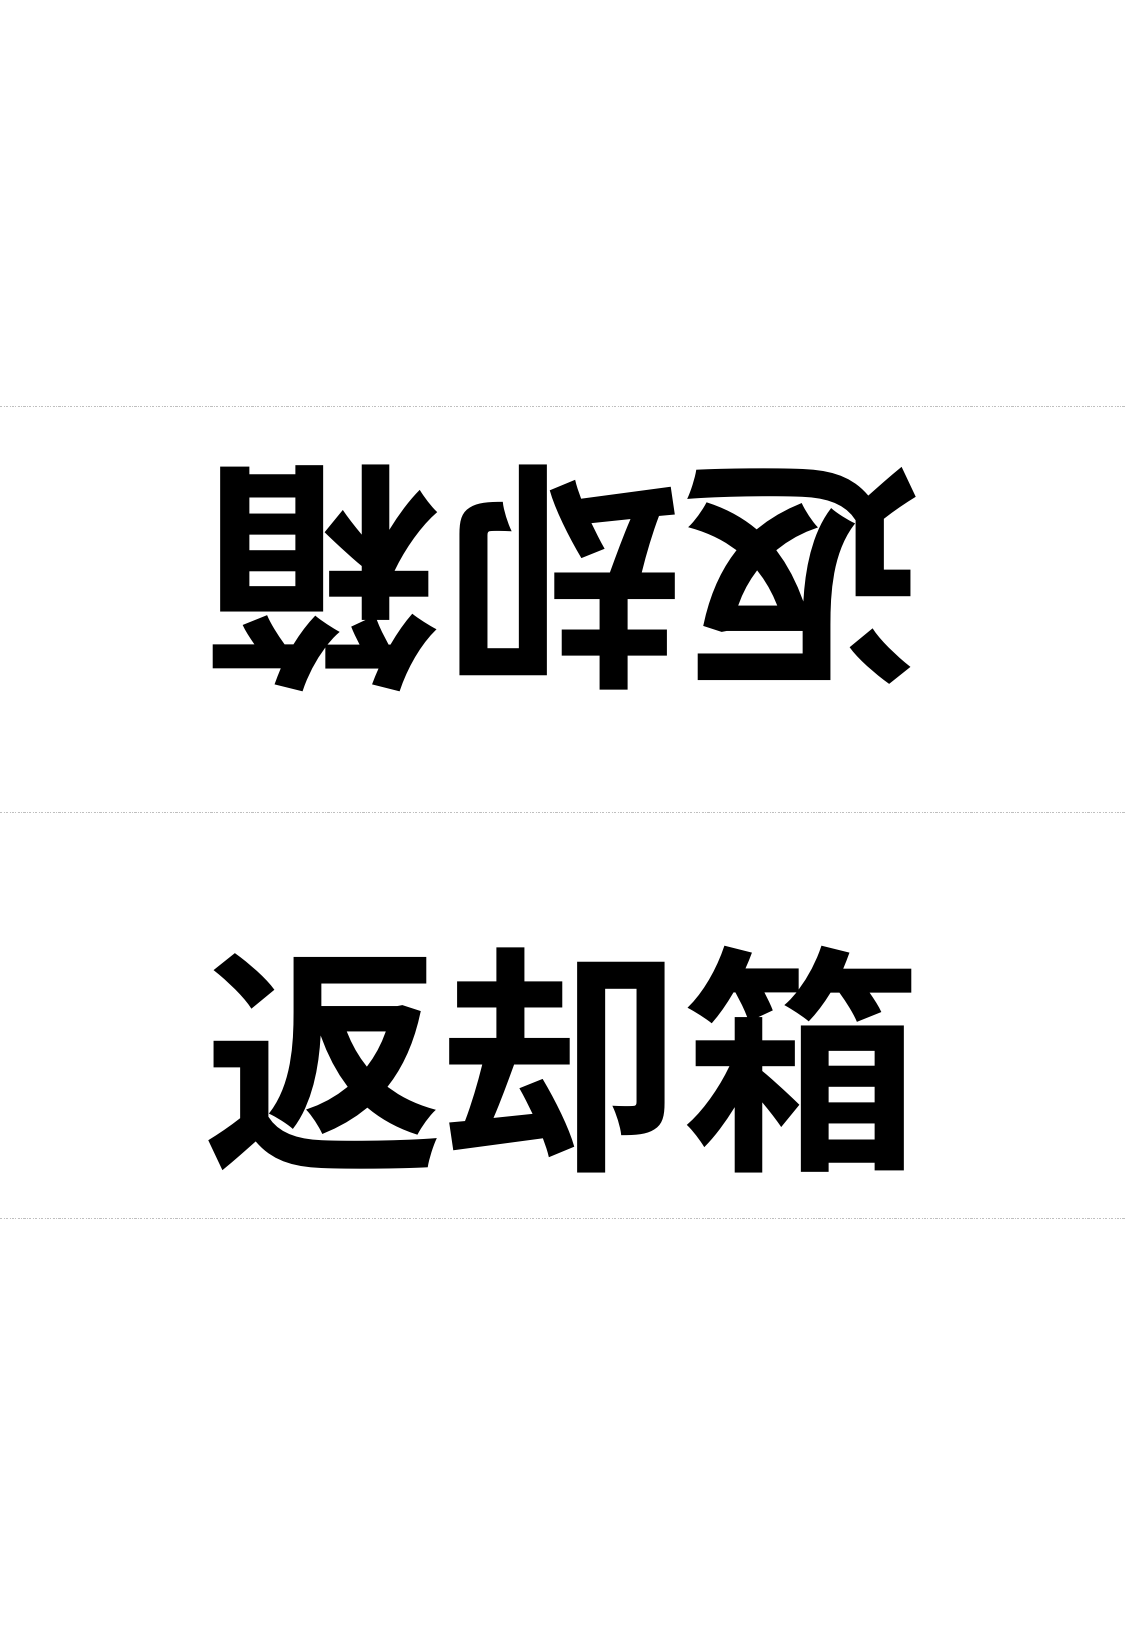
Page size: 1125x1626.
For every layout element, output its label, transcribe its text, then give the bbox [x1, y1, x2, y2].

text_box 返却箱 [188, 431, 937, 734]
text_box 返却箱 [188, 904, 937, 1207]
